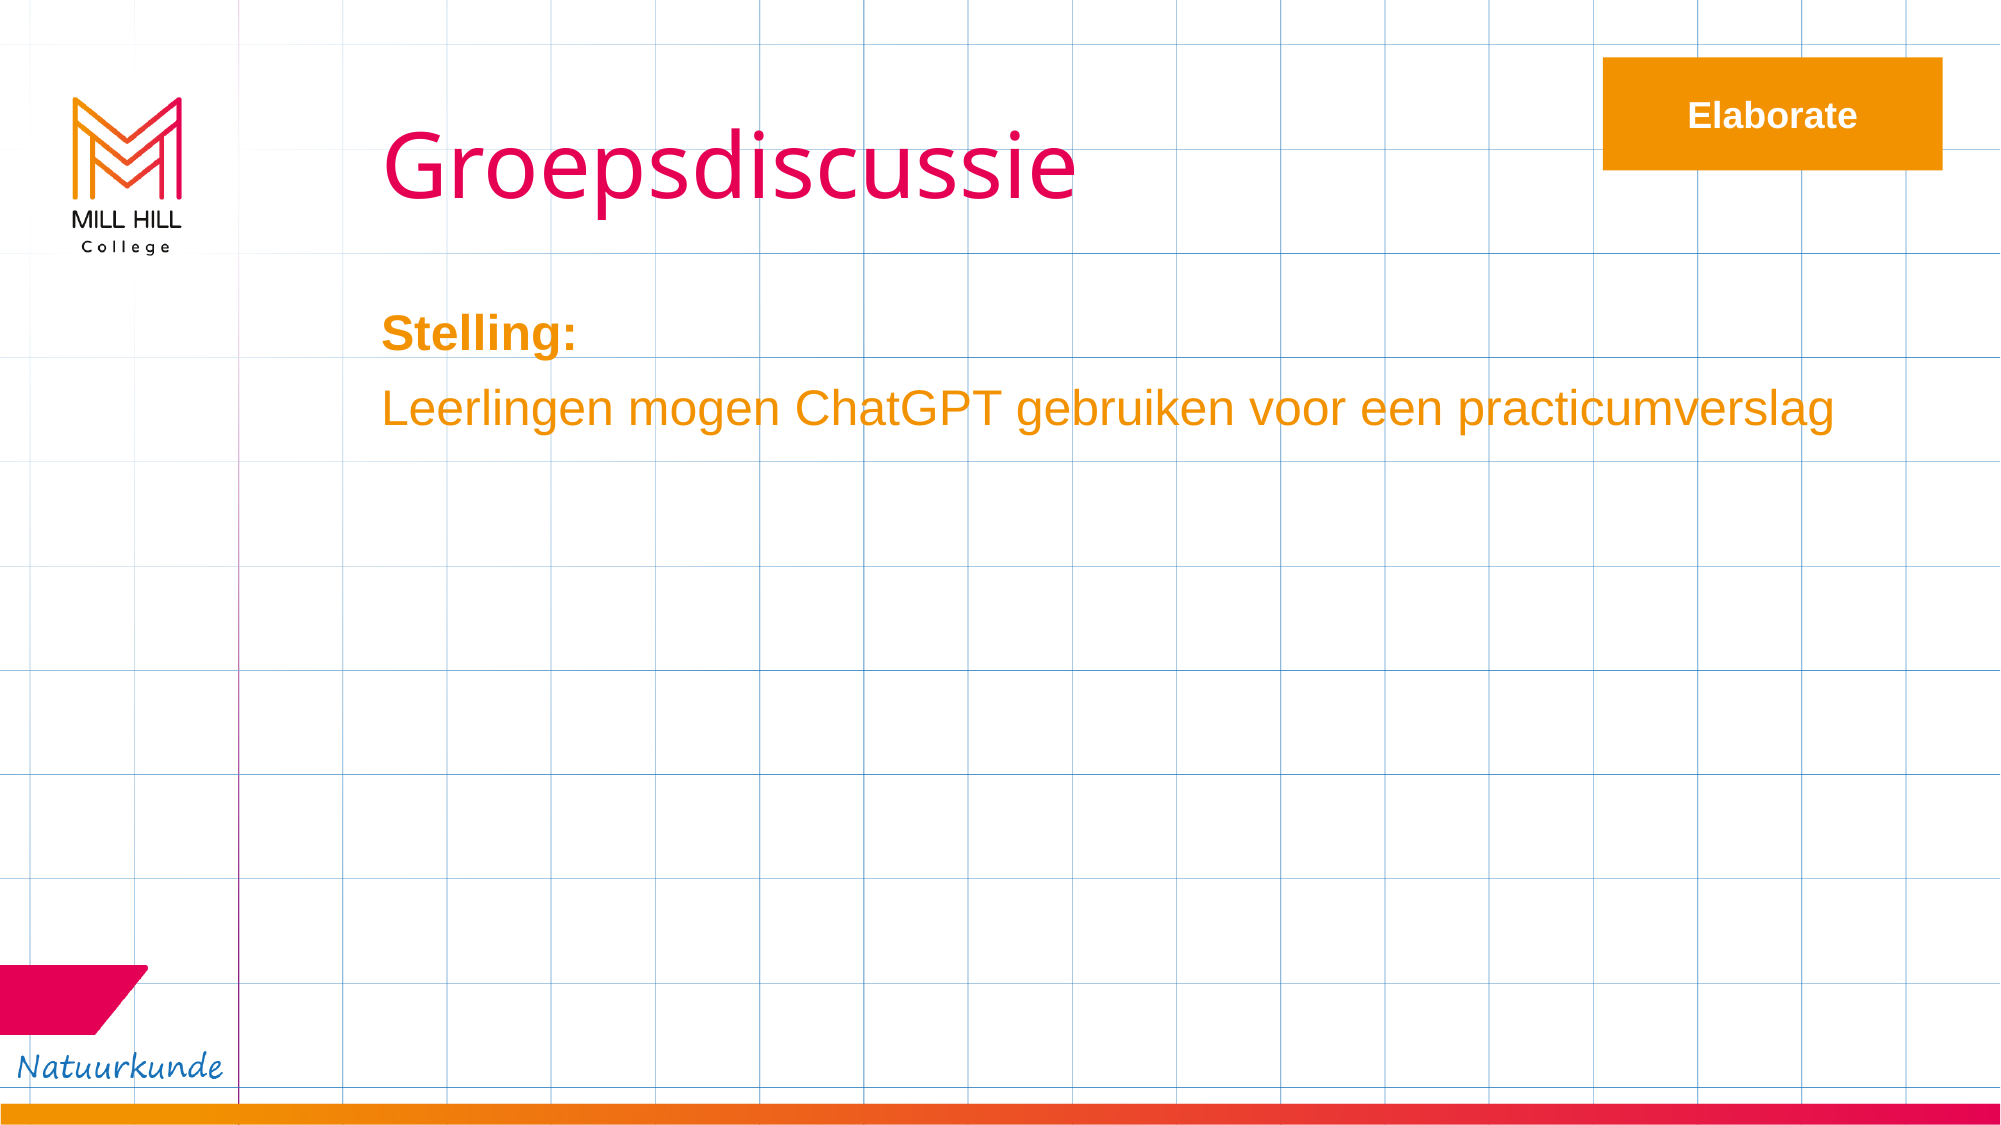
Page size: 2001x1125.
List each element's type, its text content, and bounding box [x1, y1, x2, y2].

text_box Elaborate [1598, 53, 1947, 175]
title Groepsdiscussie [366, 59, 1884, 278]
picture [0, 0, 2001, 1125]
list Stelling: Leerlingen mogen ChatGPT gebruiken voor een practicumverslag [366, 299, 1884, 1014]
